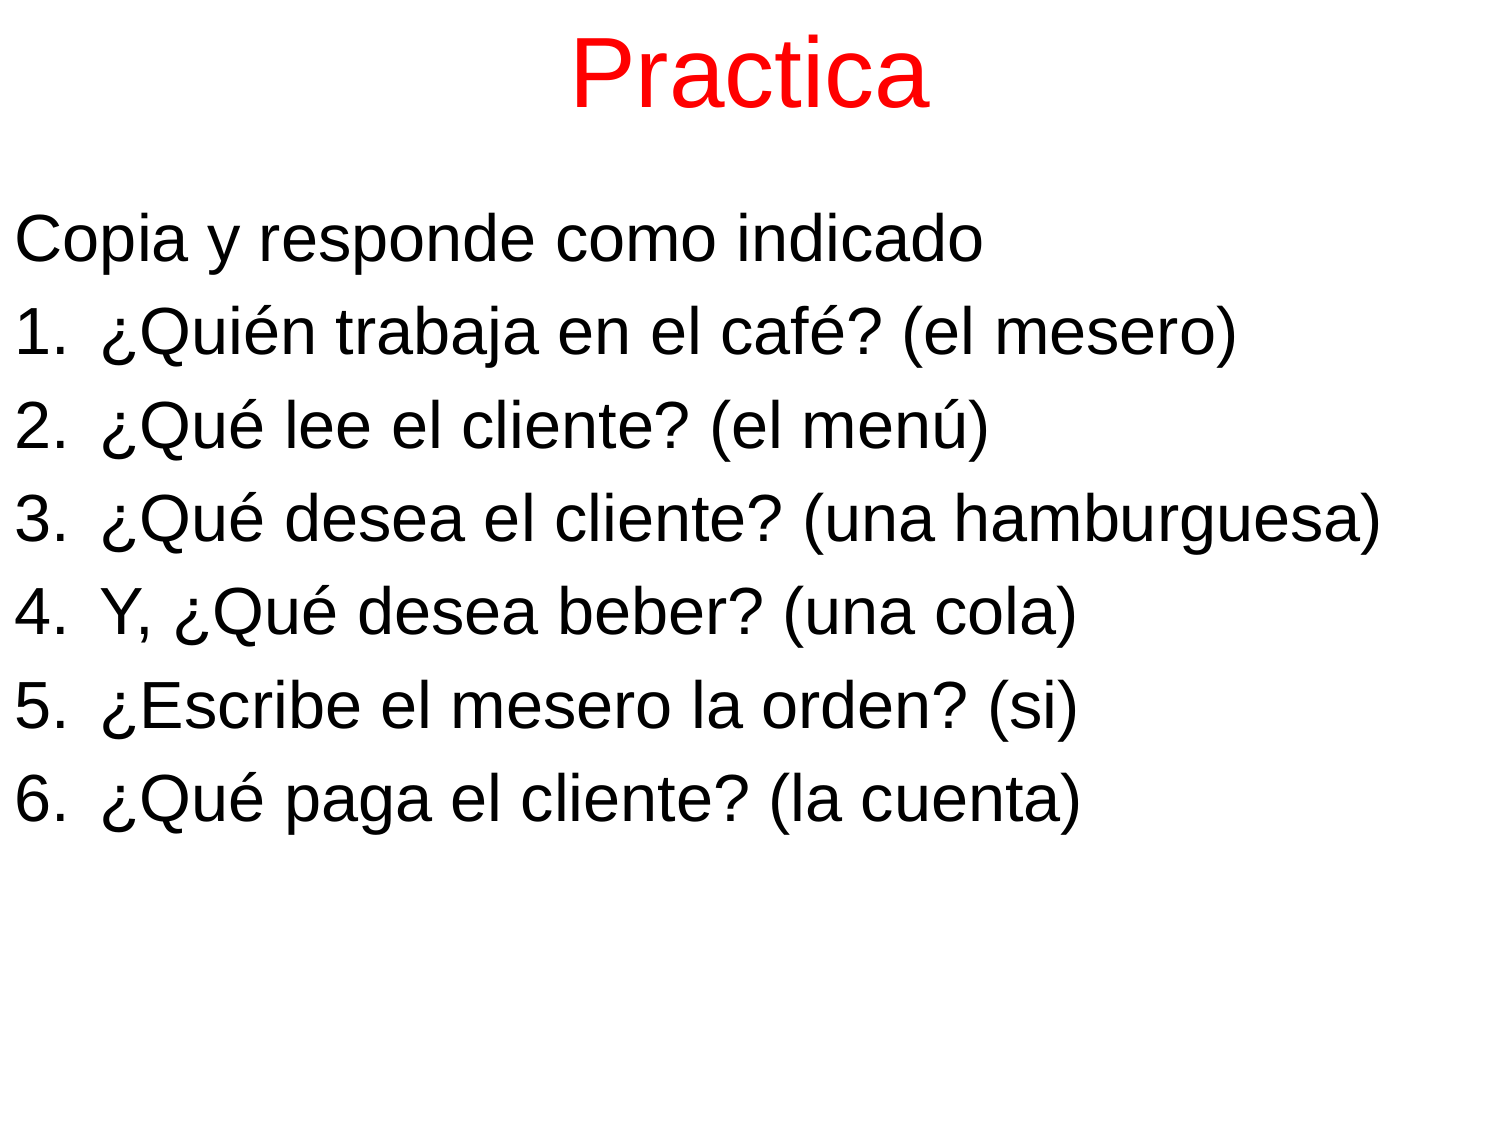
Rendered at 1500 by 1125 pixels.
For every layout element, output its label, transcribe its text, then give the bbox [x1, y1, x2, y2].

text_box Copia y responde como indicado ¿Quién trabaja en el café? (el mesero) ¿Qué lee el cliente? (el menú) ¿Qué desea el cliente? (una hamburguesa) Y, ¿Qué desea beber? (una cola) ¿Escribe el mesero la orden? (si) ¿Qué paga el cliente? (la cuenta) [0, 187, 1500, 930]
text_box Practica [0, 0, 1500, 187]
